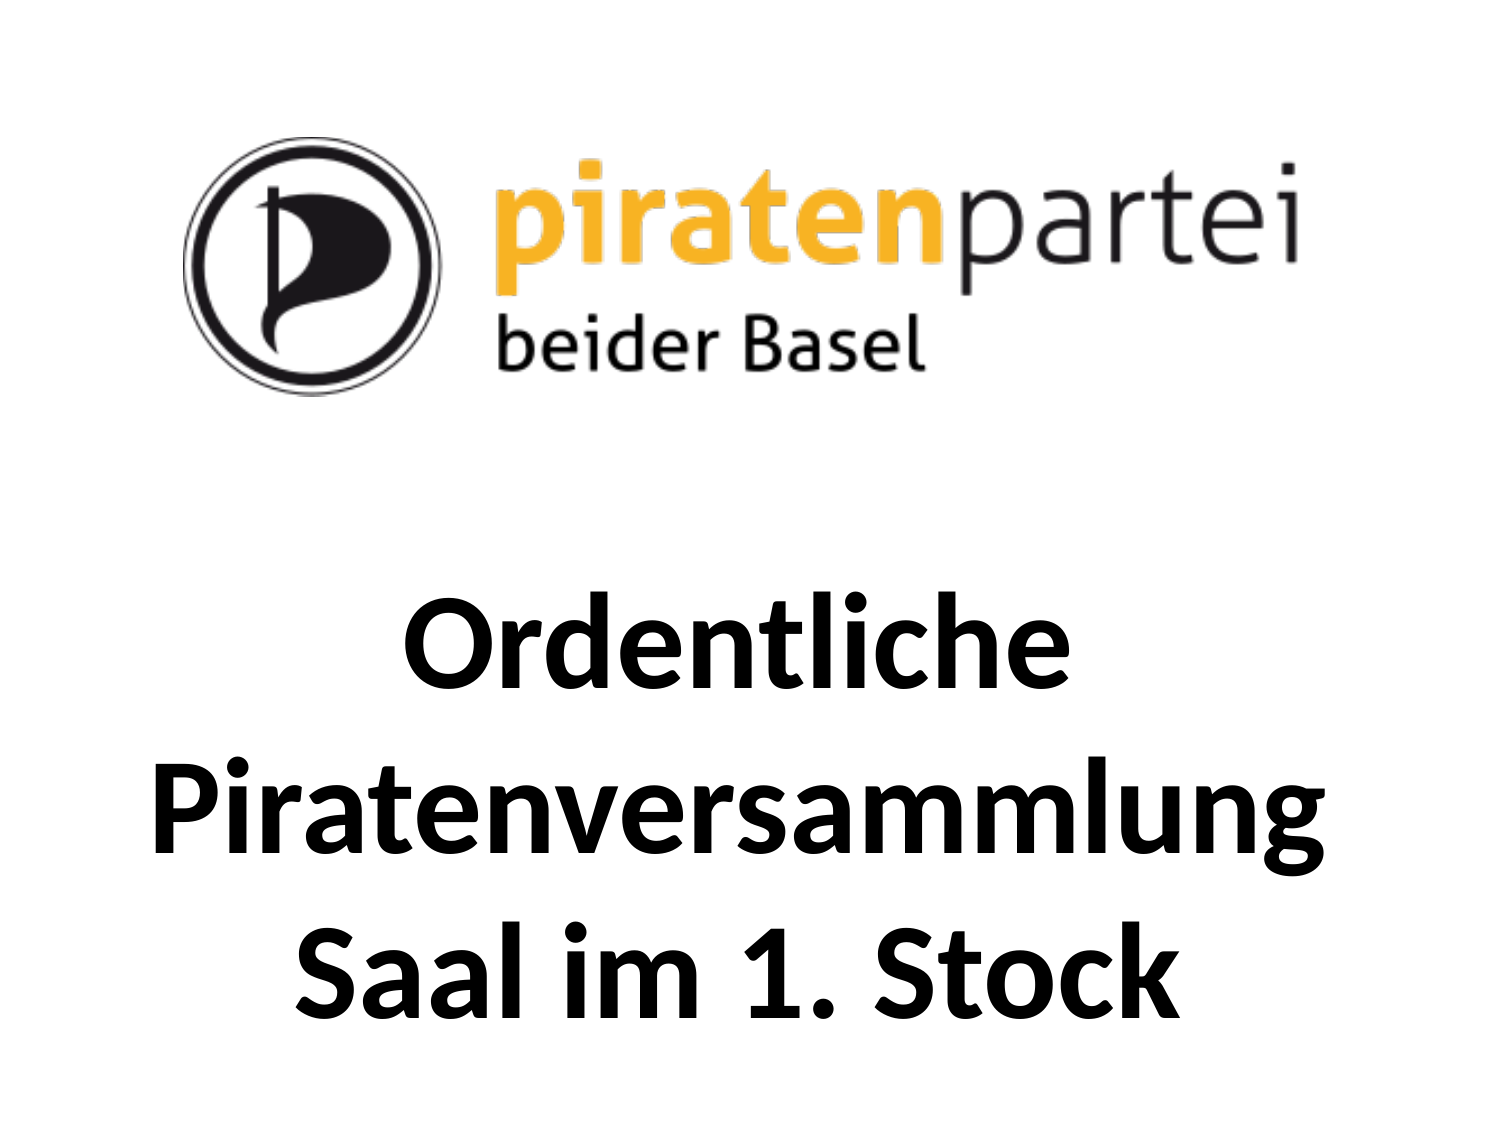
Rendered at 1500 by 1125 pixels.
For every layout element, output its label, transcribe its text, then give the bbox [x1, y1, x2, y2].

picture [182, 136, 1300, 398]
text_box Ordentliche Piratenversammlung Saal im 1. Stock [53, 543, 1424, 1054]
